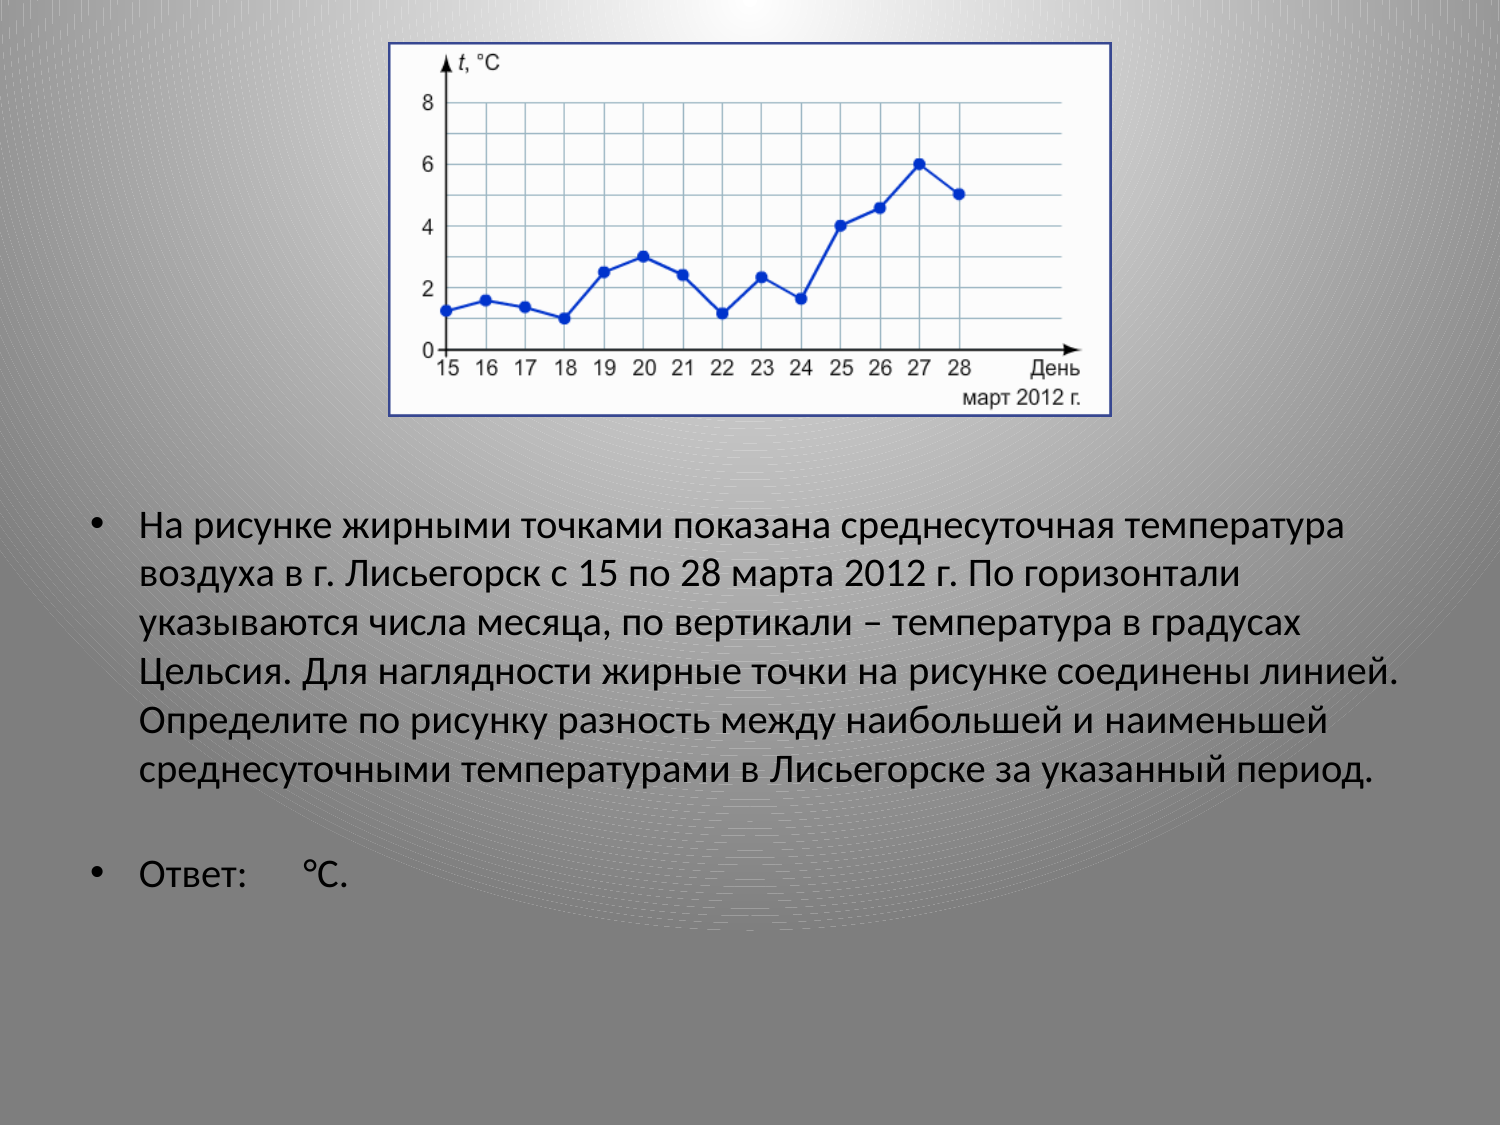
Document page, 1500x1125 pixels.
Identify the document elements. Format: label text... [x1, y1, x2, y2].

picture [388, 42, 1112, 417]
list На рисунке жирными точками показана среднесуточная температура воздуха в г. Лисьегорск с 15 по 28 марта 2012 г. По горизонтали указываются числа месяца, по вертикали – температура в градусах Цельсия. Для наглядности жирные точки на рисунке соединены линией. Определите по рисунку разность между наибольшей и наименьшей среднесуточными температурами в Лисьегорске за указанный период. Ответ: °С. [75, 262, 1425, 1005]
